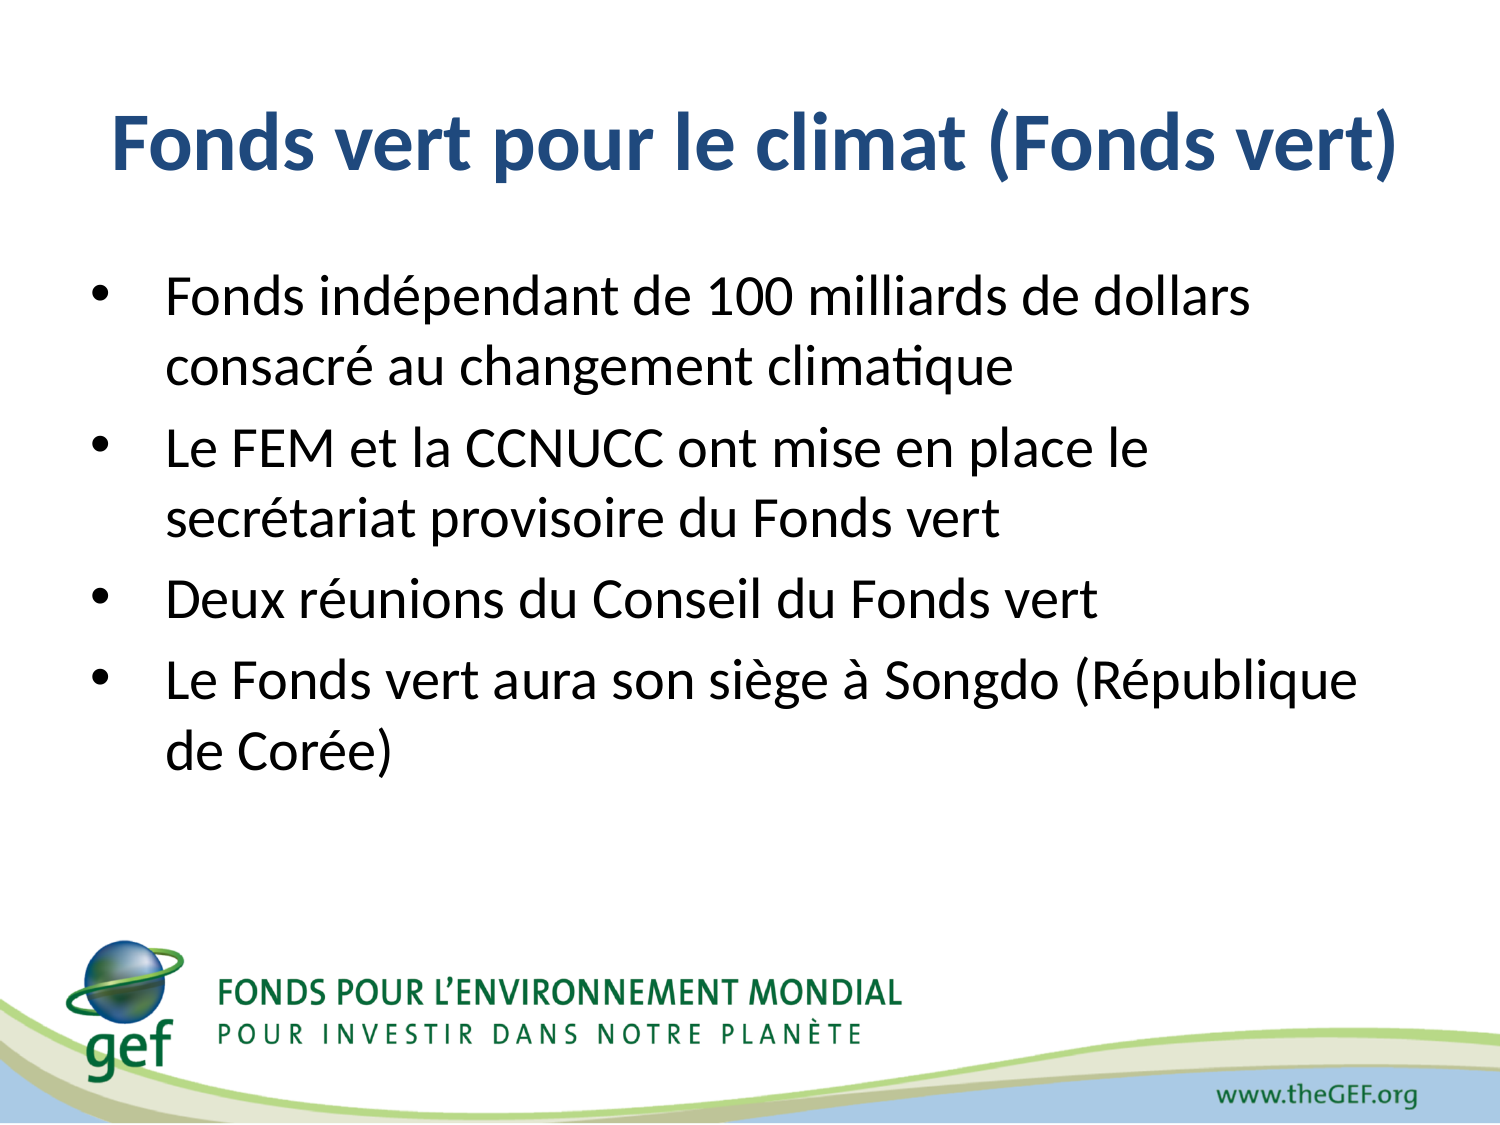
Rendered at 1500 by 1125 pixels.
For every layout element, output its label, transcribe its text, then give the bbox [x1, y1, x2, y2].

picture [0, 912, 1500, 1125]
title Fonds vert pour le climat (Fonds vert) [74, 37, 1438, 238]
list Fonds indépendant de 100 milliards de dollars consacré au changement climatique Le FEM et la CCNUCC ont mise en place le secrétariat provisoire du Fonds vert Deux réunions du Conseil du Fonds vert Le Fonds vert aura son siège à Songdo (République de Corée) [74, 249, 1426, 926]
